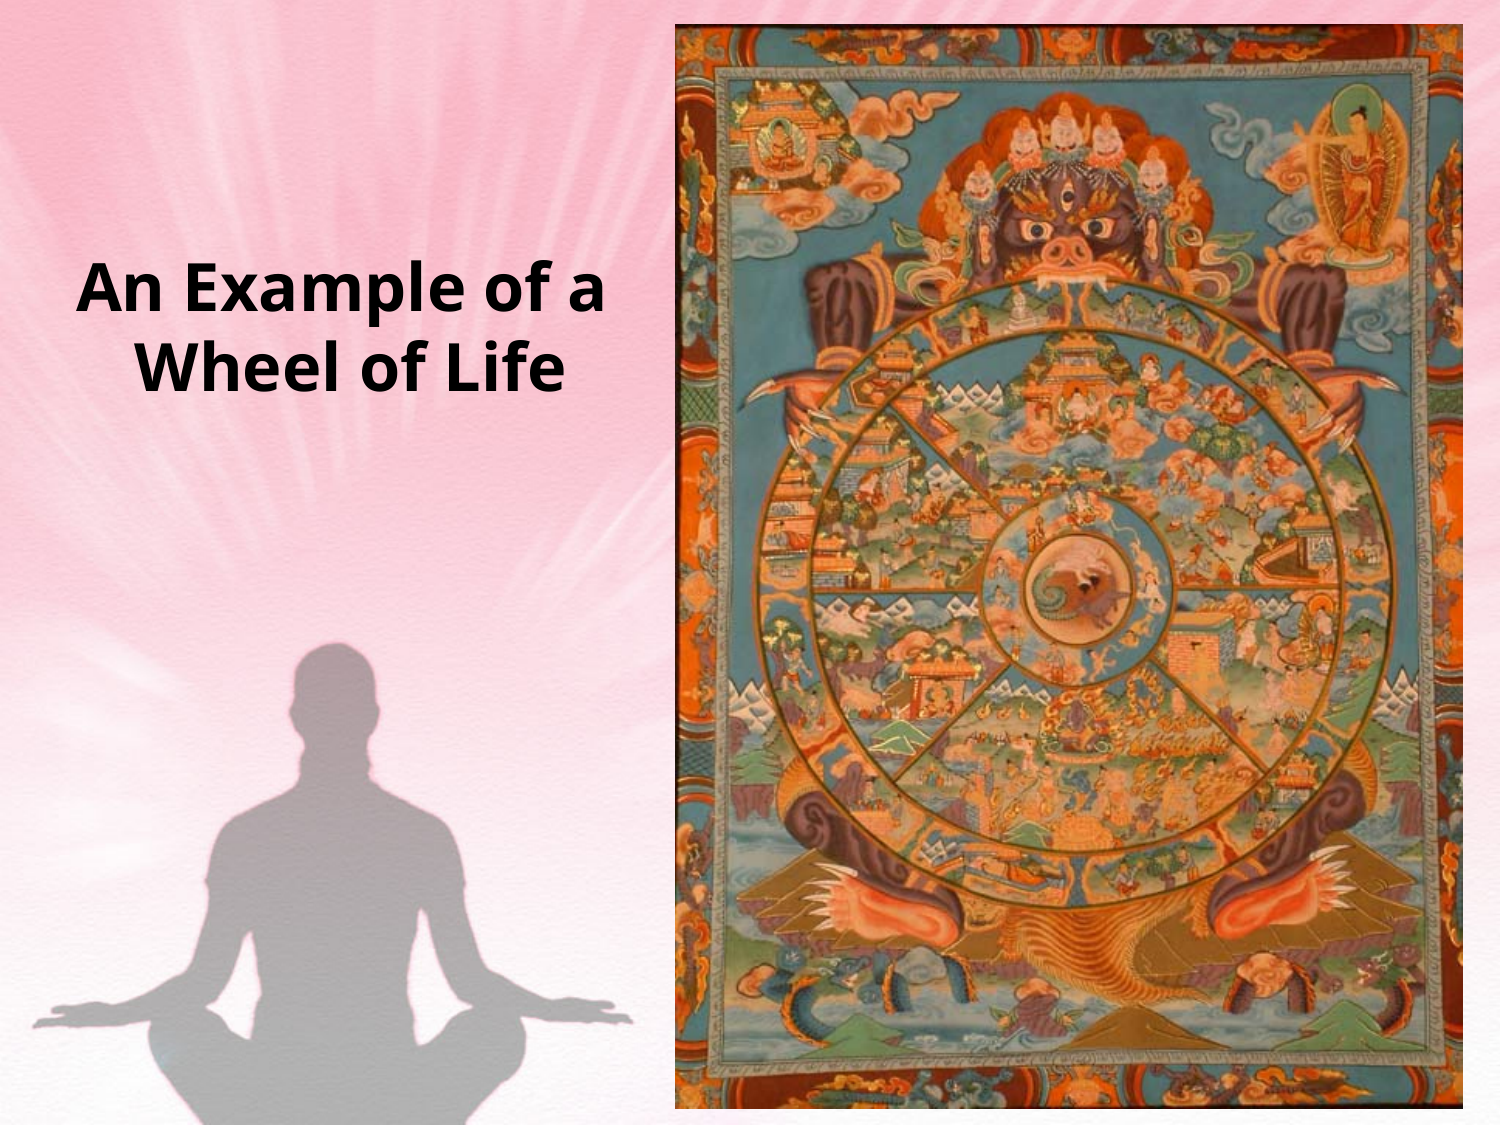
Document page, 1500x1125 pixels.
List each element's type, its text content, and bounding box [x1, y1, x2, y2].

picture [0, 0, 1500, 1125]
text_box An Example of a Wheel of Life [61, 237, 641, 413]
